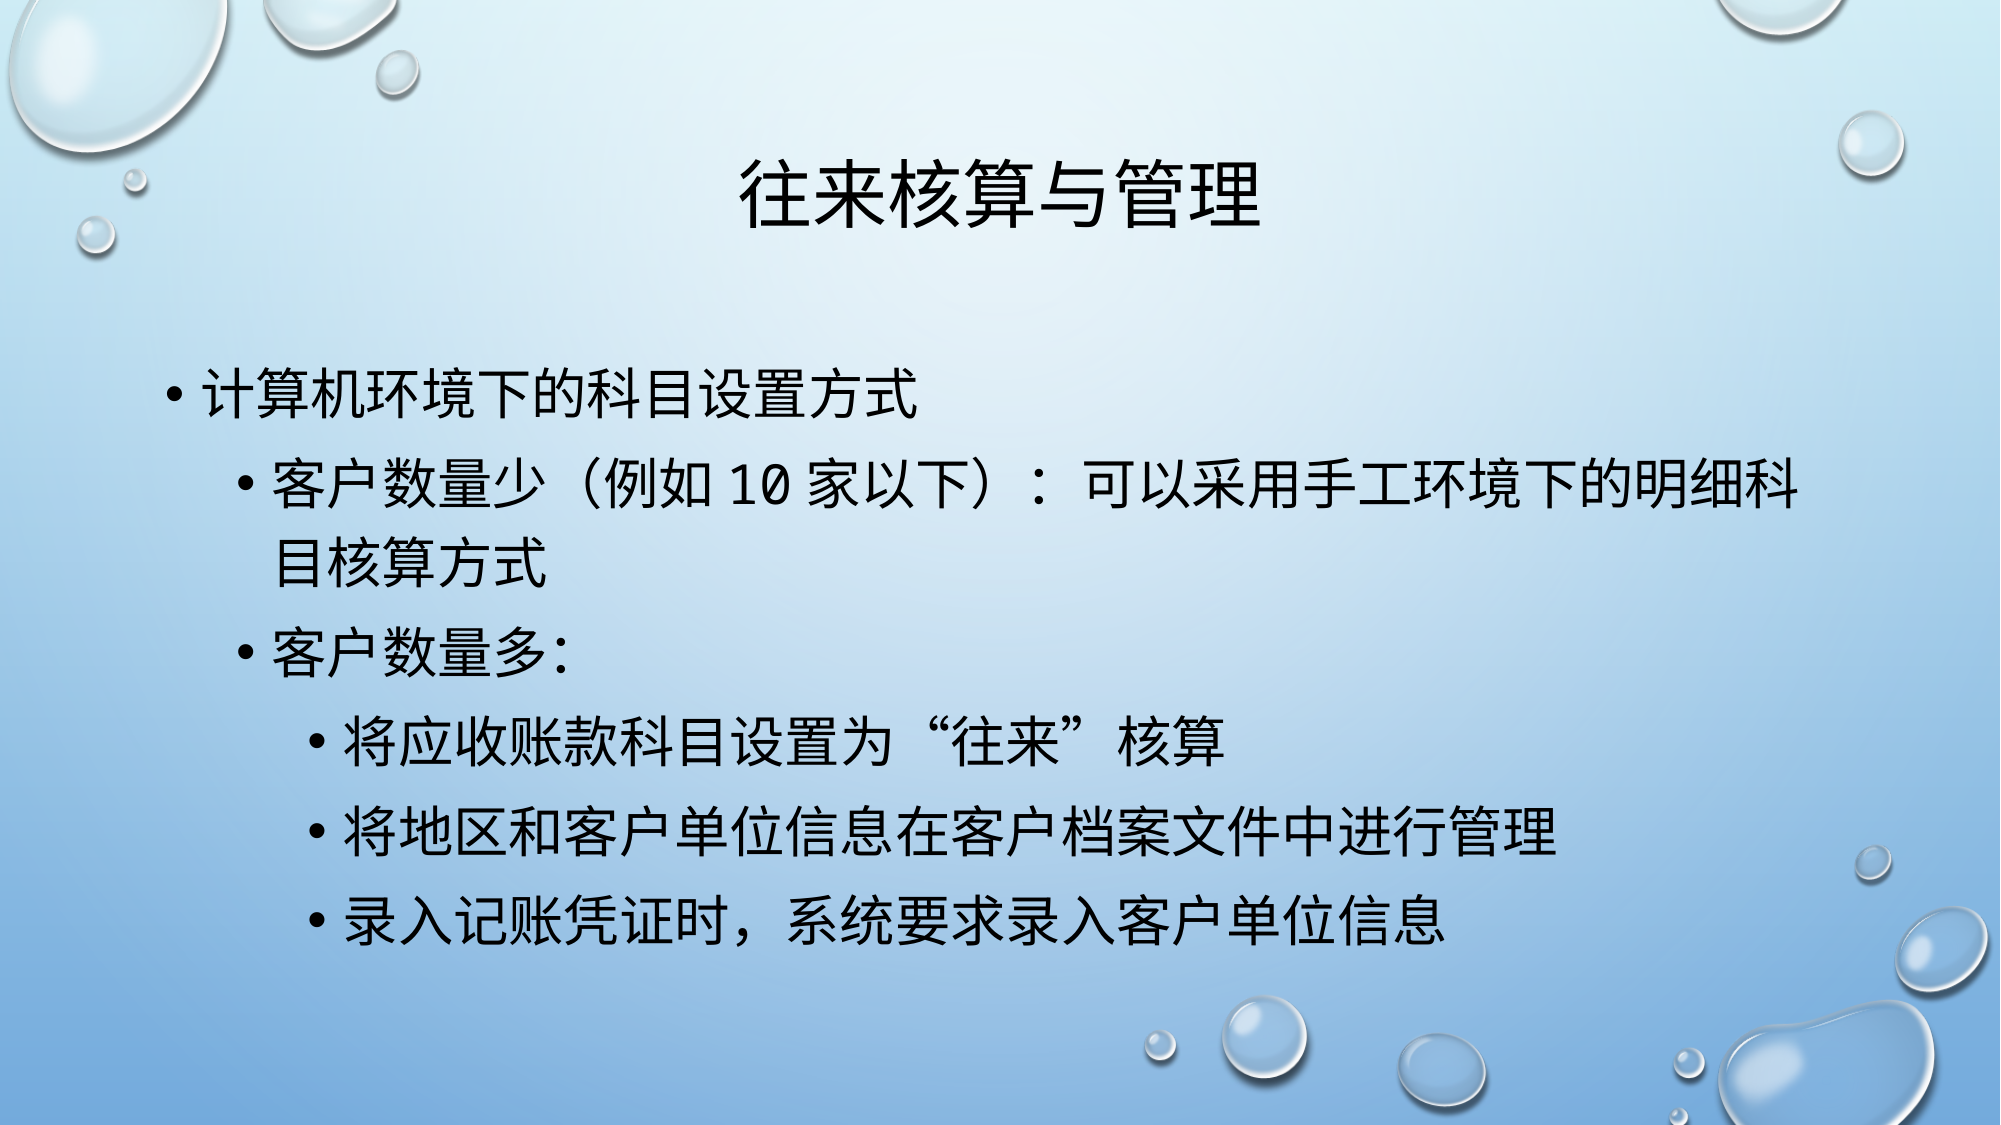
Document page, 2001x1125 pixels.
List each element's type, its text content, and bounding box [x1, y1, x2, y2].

title 往来核算与管理 [149, 67, 1851, 329]
picture [0, 0, 2000, 1125]
list 计算机环境下的科目设置方式 客户数量少（例如10家以下）：可以采用手工环境下的明细科目核算方式 客户数量多： 将应收账款科目设置为“往来”核算 将地区和客户单位信息在客户档案文件中进行管理 录入记账凭证时，系统要求录入客户单位信息 [149, 339, 1850, 966]
